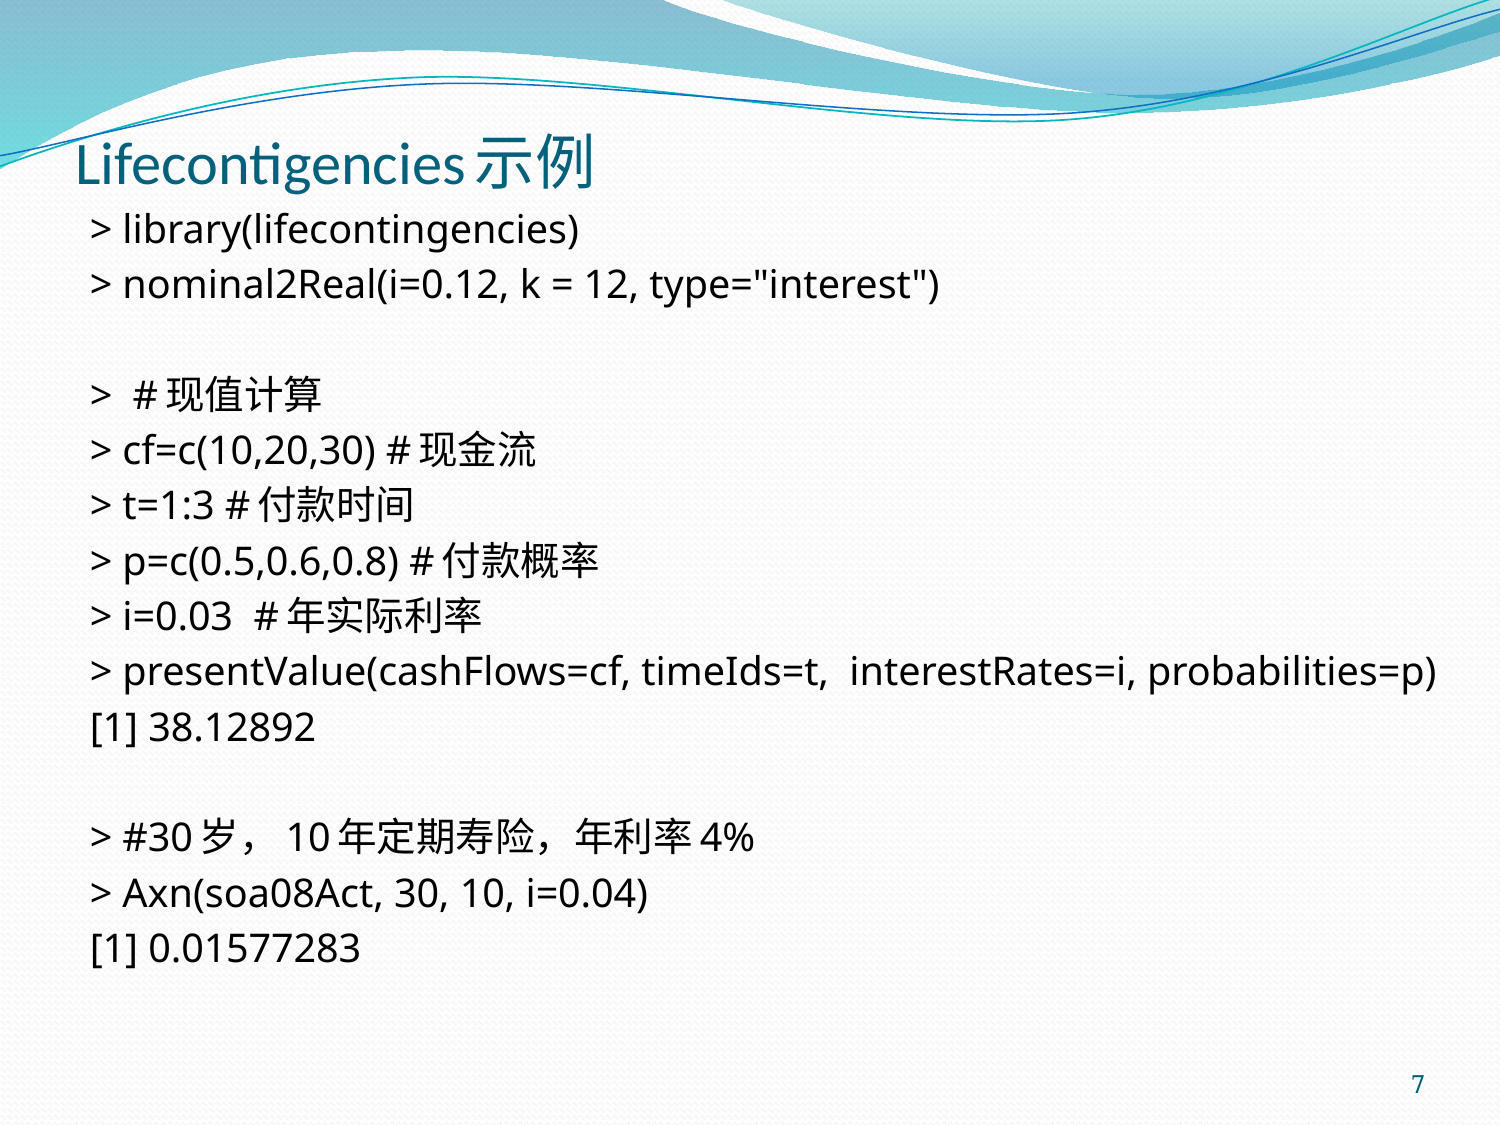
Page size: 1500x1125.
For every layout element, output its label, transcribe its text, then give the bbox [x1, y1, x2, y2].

list > library(lifecontingencies) > nominal2Real(i=0.12, k = 12, type="interest") > #现值计算 > cf=c(10,20,30) #现金流 > t=1:3 #付款时间 > p=c(0.5,0.6,0.8) #付款概率 > i=0.03 #年实际利率 > presentValue(cashFlows=cf, timeIds=t, interestRates=i, probabilities=p) [1] 38.12892 > #30岁，10年定期寿险，年利率4% > Axn(soa08Act, 30, 10, i=0.04) [1] 0.01577283 [75, 196, 1471, 1038]
title Lifecontigencies示例 [75, 115, 1425, 196]
slide_number 7 [1299, 1042, 1425, 1103]
